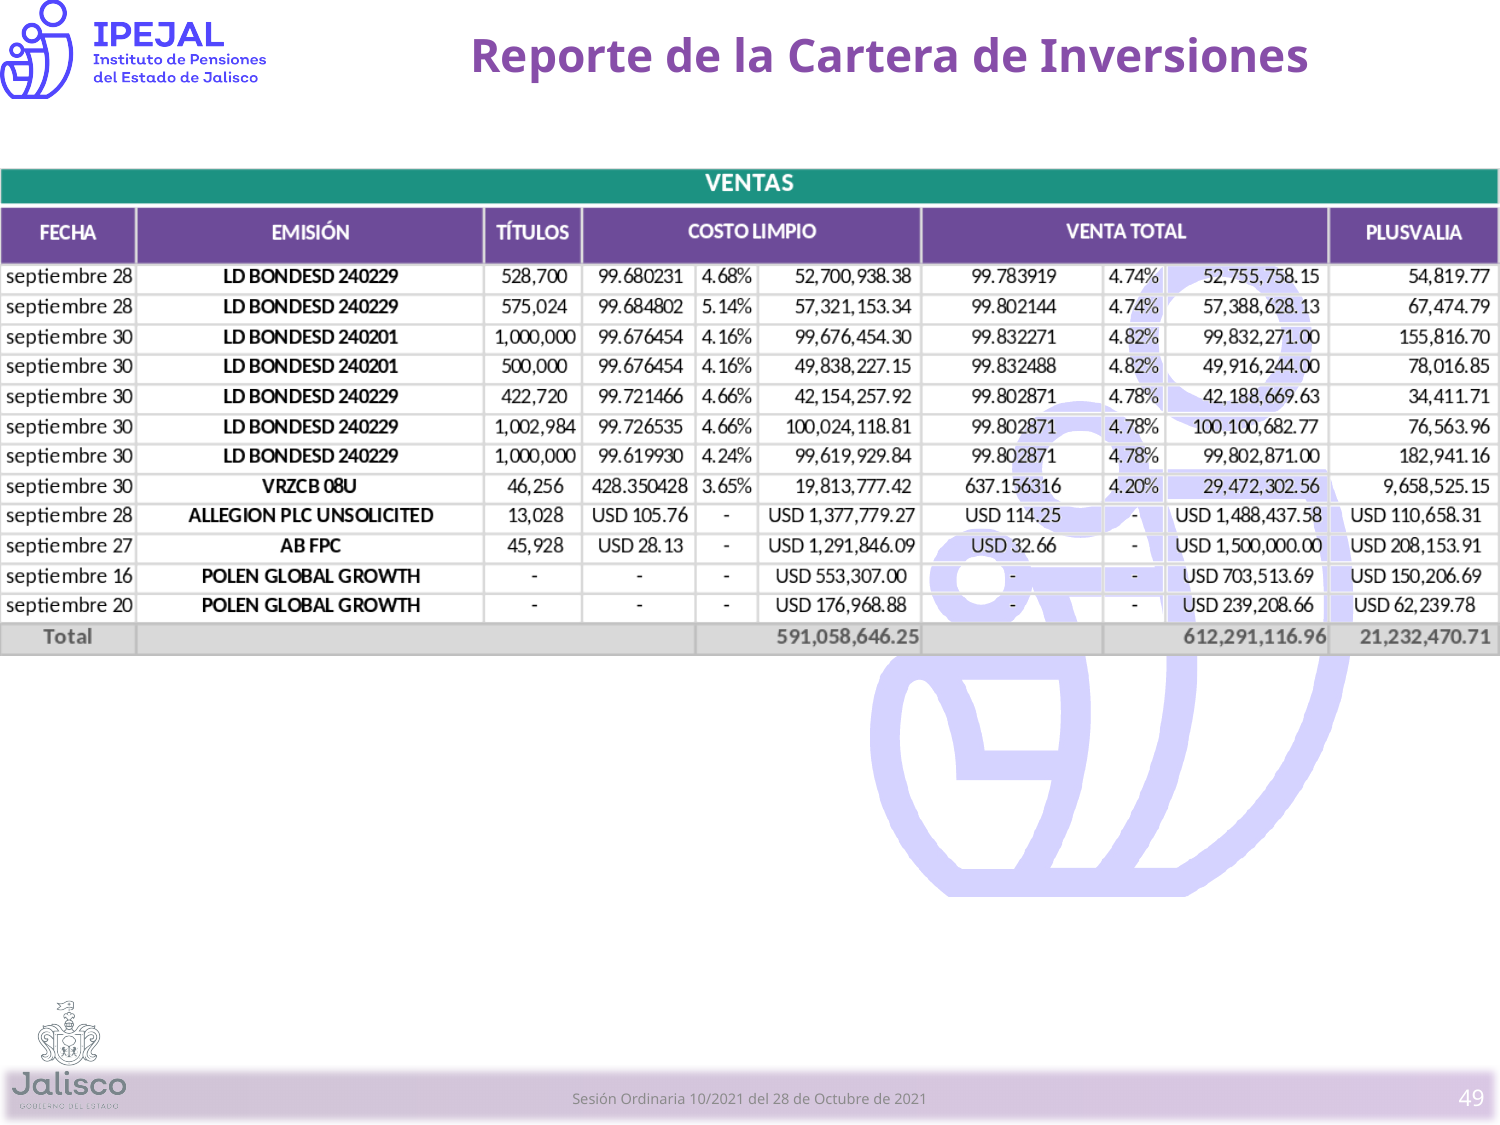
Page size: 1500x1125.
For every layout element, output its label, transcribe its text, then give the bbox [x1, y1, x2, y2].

picture [0, 168, 1500, 656]
picture [0, 993, 153, 1120]
footer Sesión Ordinaria 10/2021 del 28 de Octubre de 2021 [471, 1081, 1029, 1116]
title Reporte de la Cartera de Inversiones [455, 8, 1325, 107]
slide_number 49 [1149, 1069, 1500, 1125]
picture [0, 0, 266, 99]
